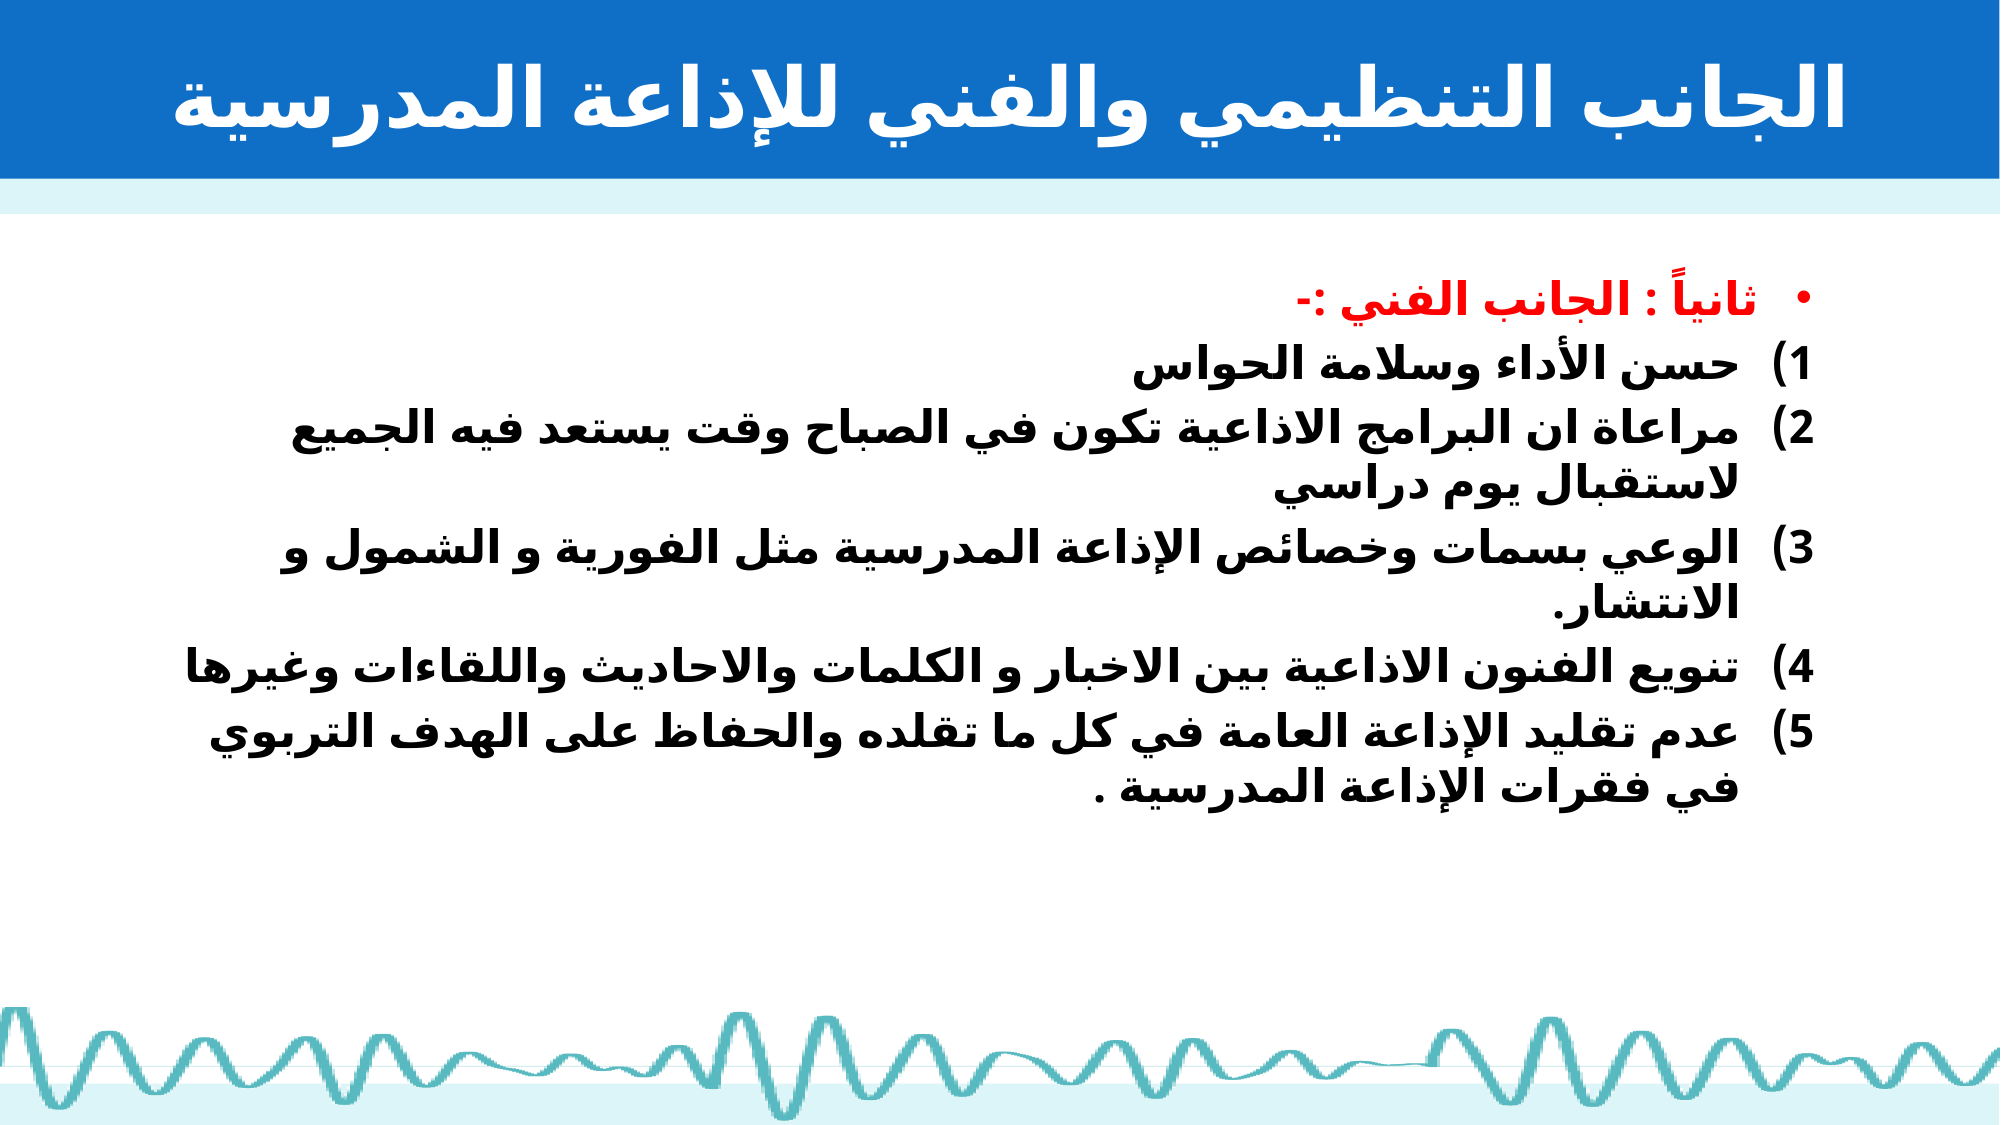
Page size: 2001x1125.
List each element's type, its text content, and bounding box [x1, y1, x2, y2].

title الجانب التنظيمي والفني للإذاعة المدرسية [99, 0, 1900, 188]
list ثانياً : الجانب الفني :- حسن الأداء وسلامة الحواس مراعاة ان البرامج الاذاعية تكون في الصباح وقت يستعد فيه الجميع لاستقبال يوم دراسي الوعي بسمات وخصائص الإذاعة المدرسية مثل الفورية و الشمول و الانتشار. تنويع الفنون الاذاعية بين الاخبار و الكلمات والاحاديث واللقاءات وغيرها عدم تقليد الإذاعة العامة في كل ما تقلده والحفاظ على الهدف التربوي في فقرات الإذاعة المدرسية . [136, 261, 1826, 867]
